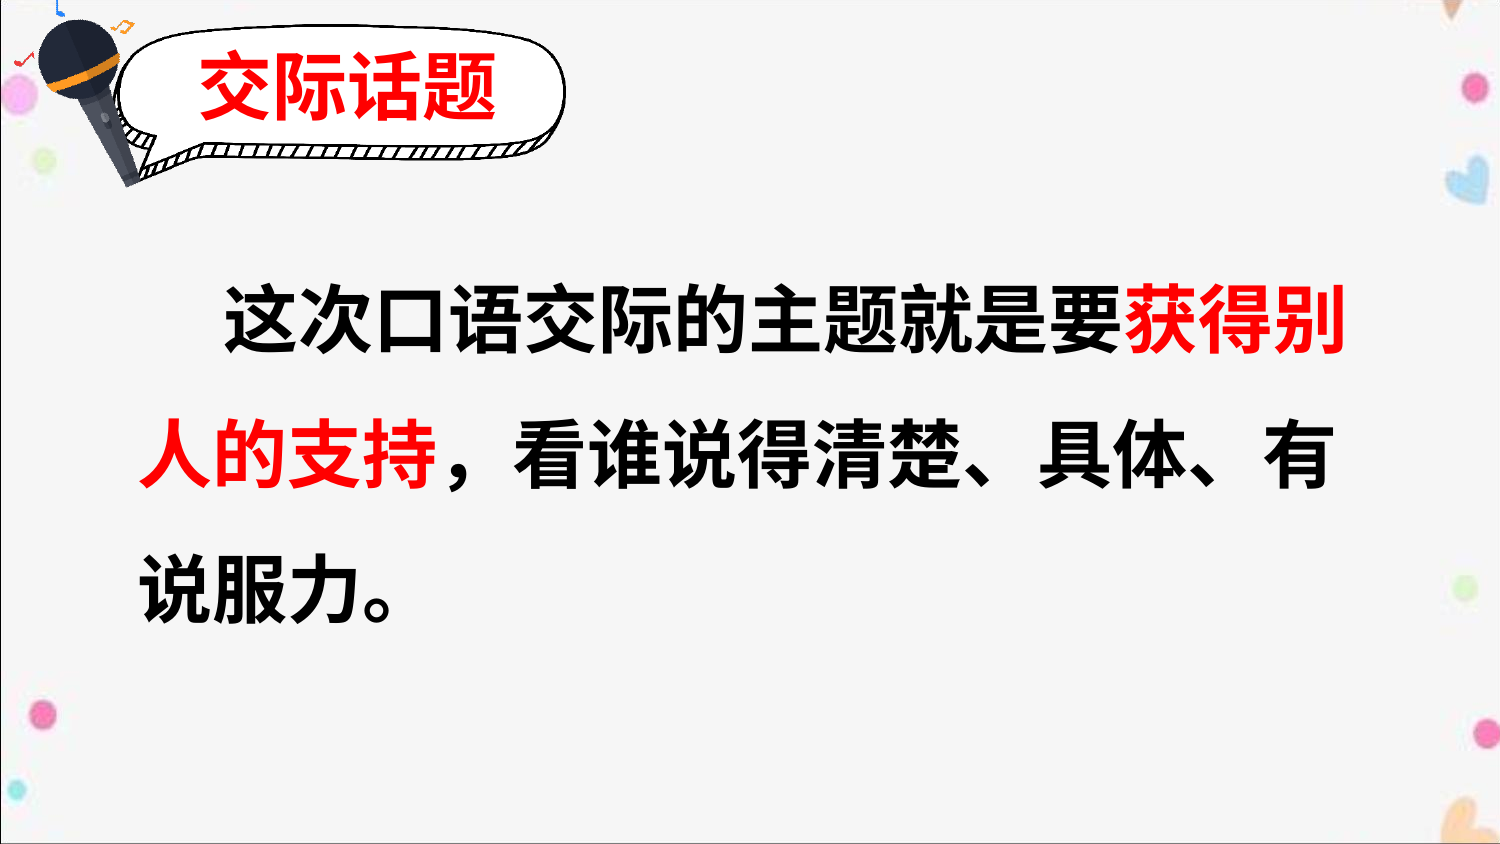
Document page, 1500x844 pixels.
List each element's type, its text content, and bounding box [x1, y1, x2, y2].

picture [0, 0, 1500, 844]
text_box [0, 0, 566, 185]
text_box 这次口语交际的主题就是要获得别人的支持，看谁说得清楚、具体、有说服力。 [122, 220, 1377, 641]
